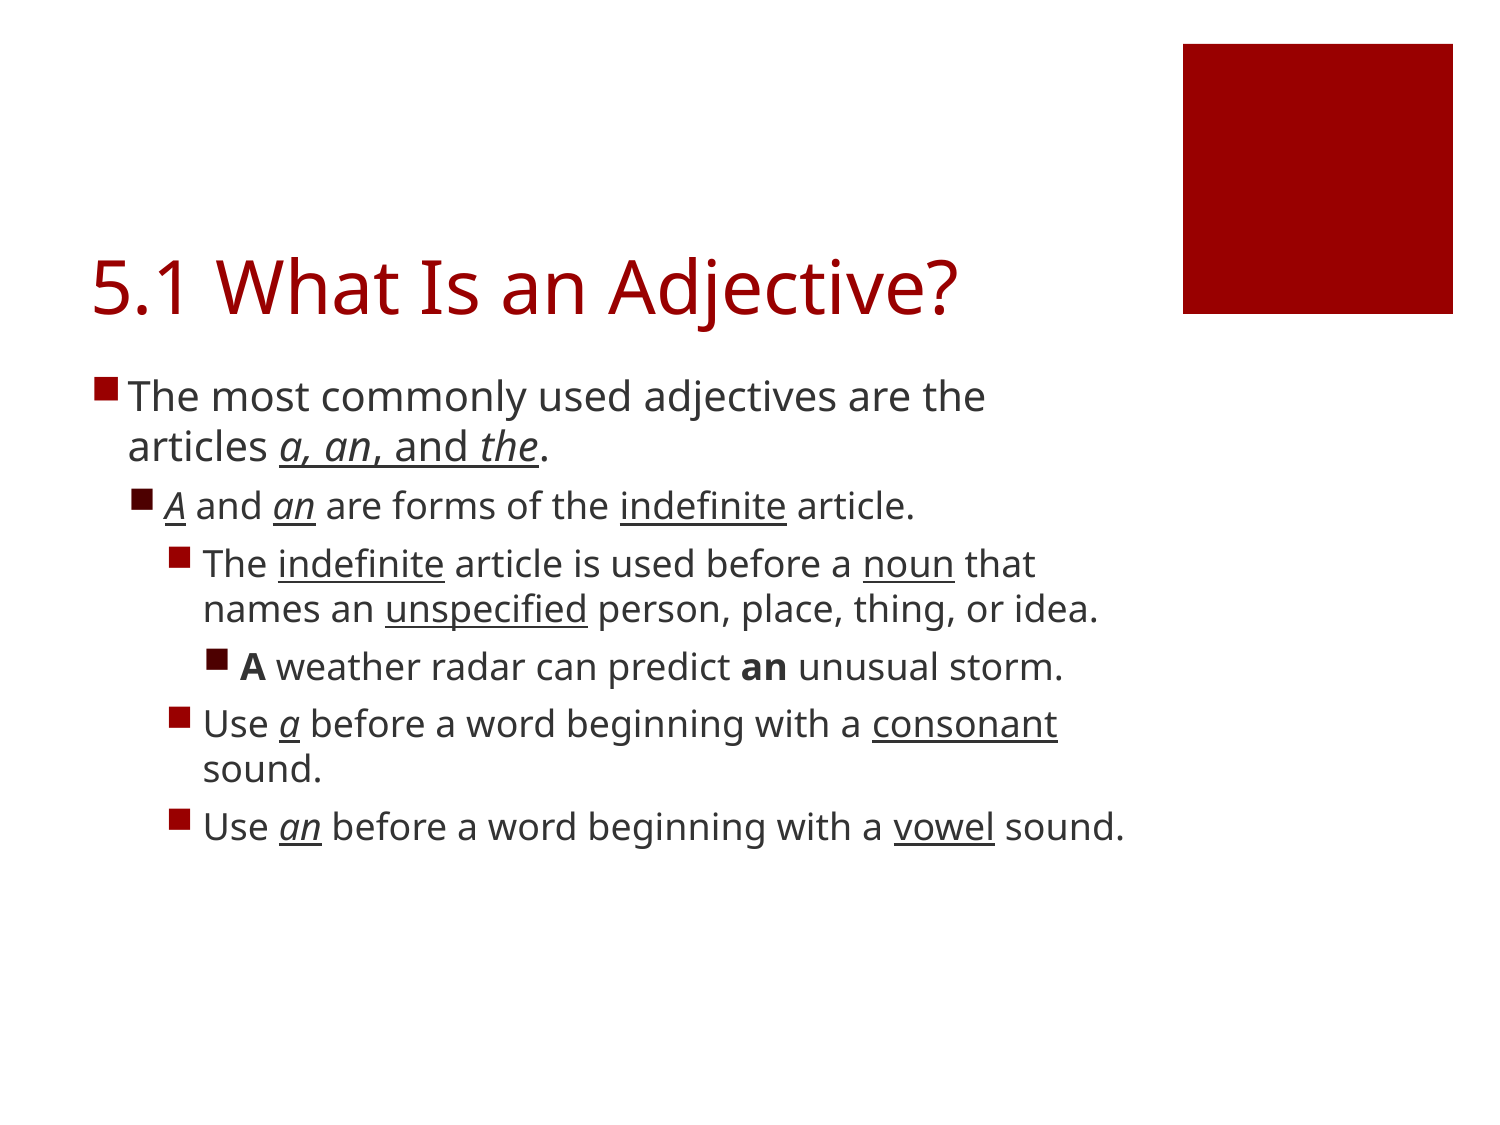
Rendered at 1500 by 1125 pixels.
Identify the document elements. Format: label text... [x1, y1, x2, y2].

list The most commonly used adjectives are the articles a, an, and the. A and an are forms of the indefinite article. The indefinite article is used before a noun that names an unspecified person, place, thing, or idea. A weather radar can predict an unusual storm. Use a before a word beginning with a consonant sound. Use an before a word beginning with a vowel sound. [75, 362, 1143, 1005]
title 5.1 What Is an Adjective? [75, 149, 1143, 338]
